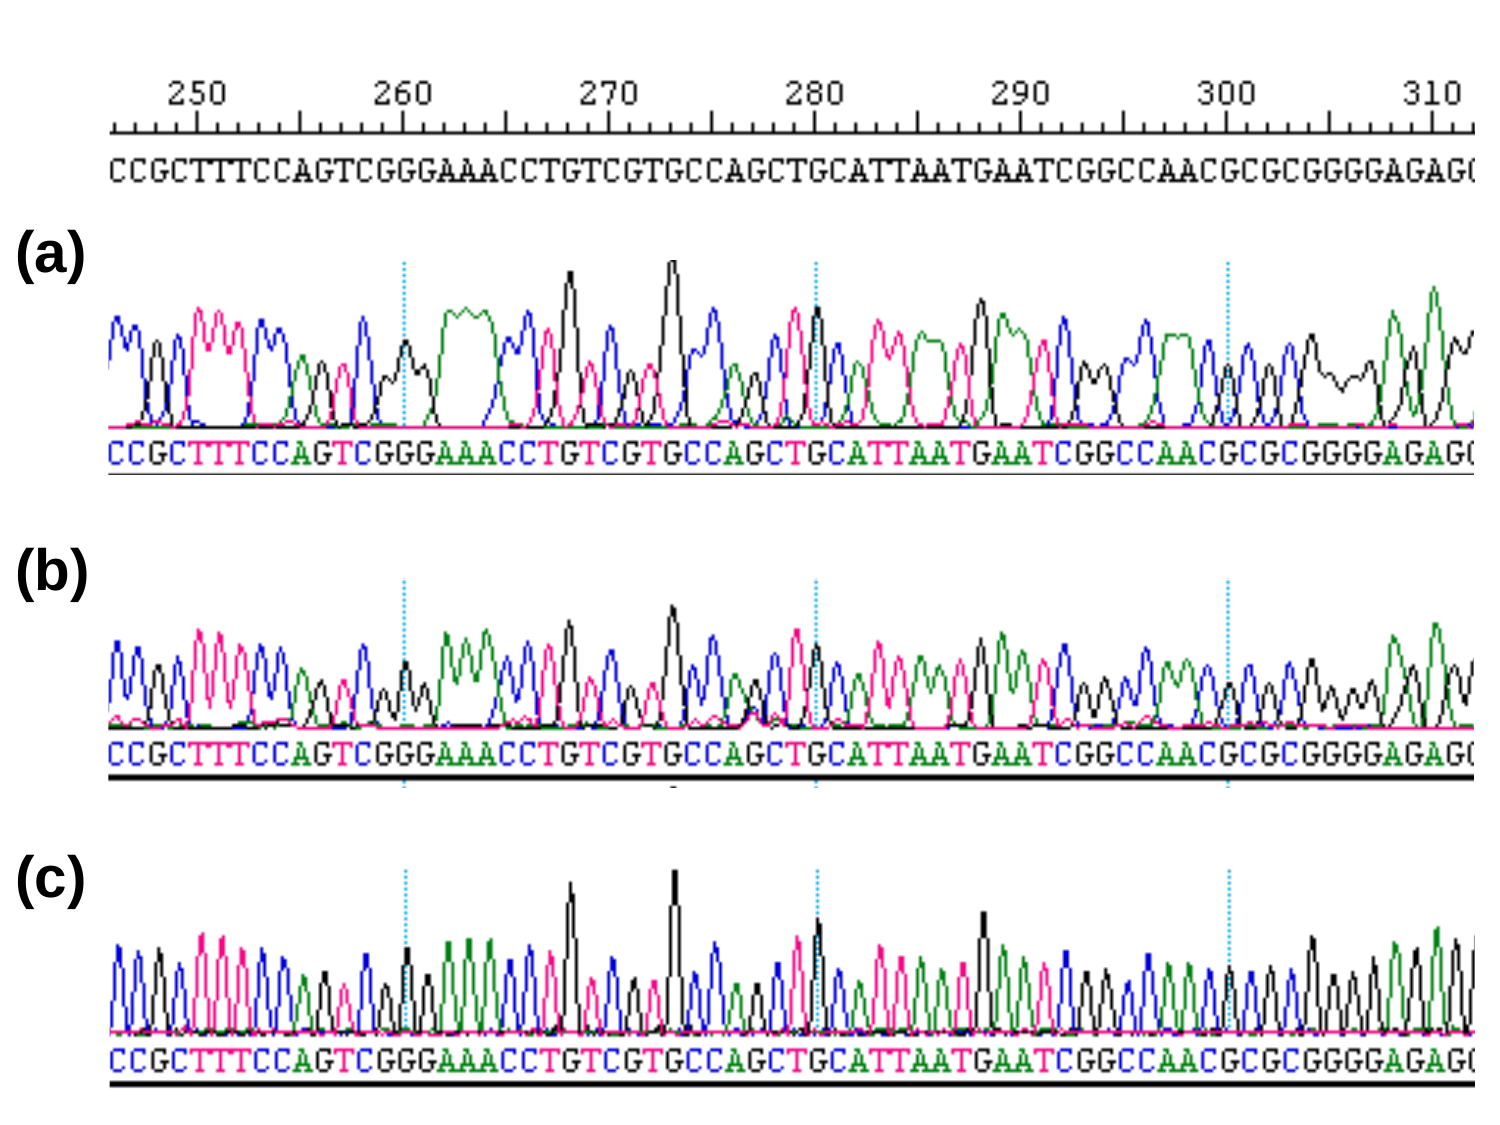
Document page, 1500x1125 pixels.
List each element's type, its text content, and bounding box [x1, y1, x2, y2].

text_box (a) [0, 206, 102, 292]
picture [109, 867, 1476, 1101]
picture [108, 578, 1475, 788]
text_box (c) [0, 831, 102, 917]
picture [108, 260, 1475, 476]
text_box (b) [0, 525, 105, 610]
picture [109, 63, 1476, 188]
